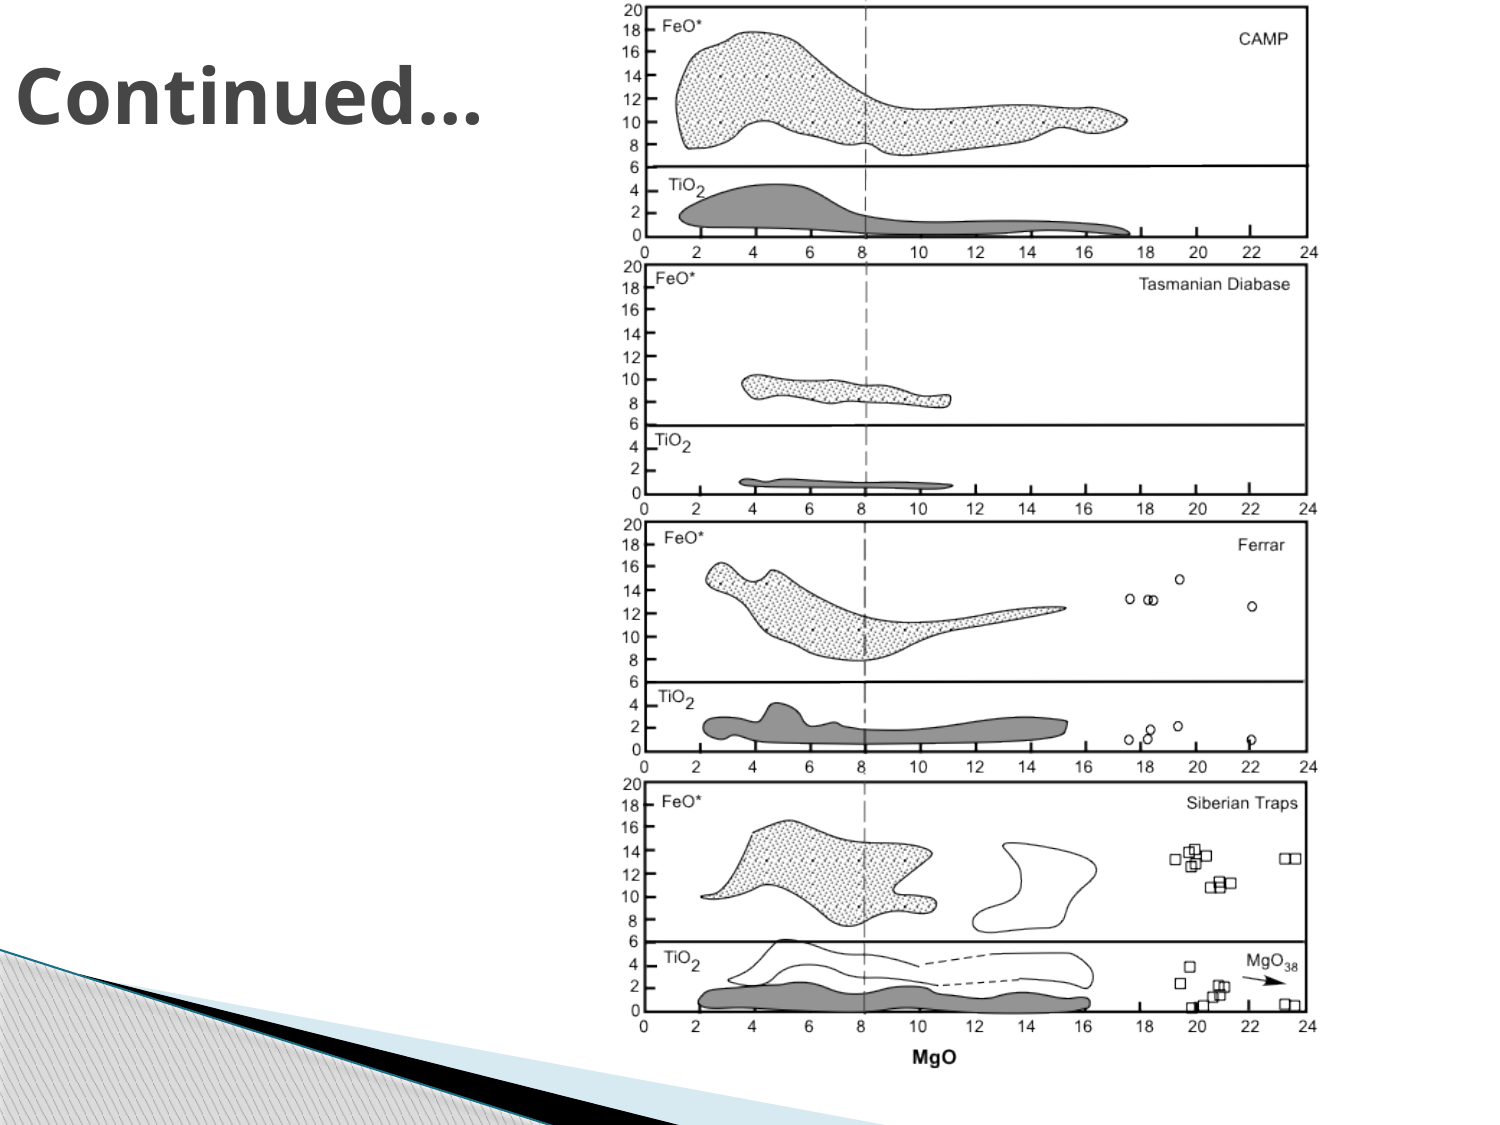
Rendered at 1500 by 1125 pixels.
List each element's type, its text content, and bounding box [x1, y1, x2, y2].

title Continued… [0, 0, 512, 188]
picture [619, 0, 1322, 1070]
